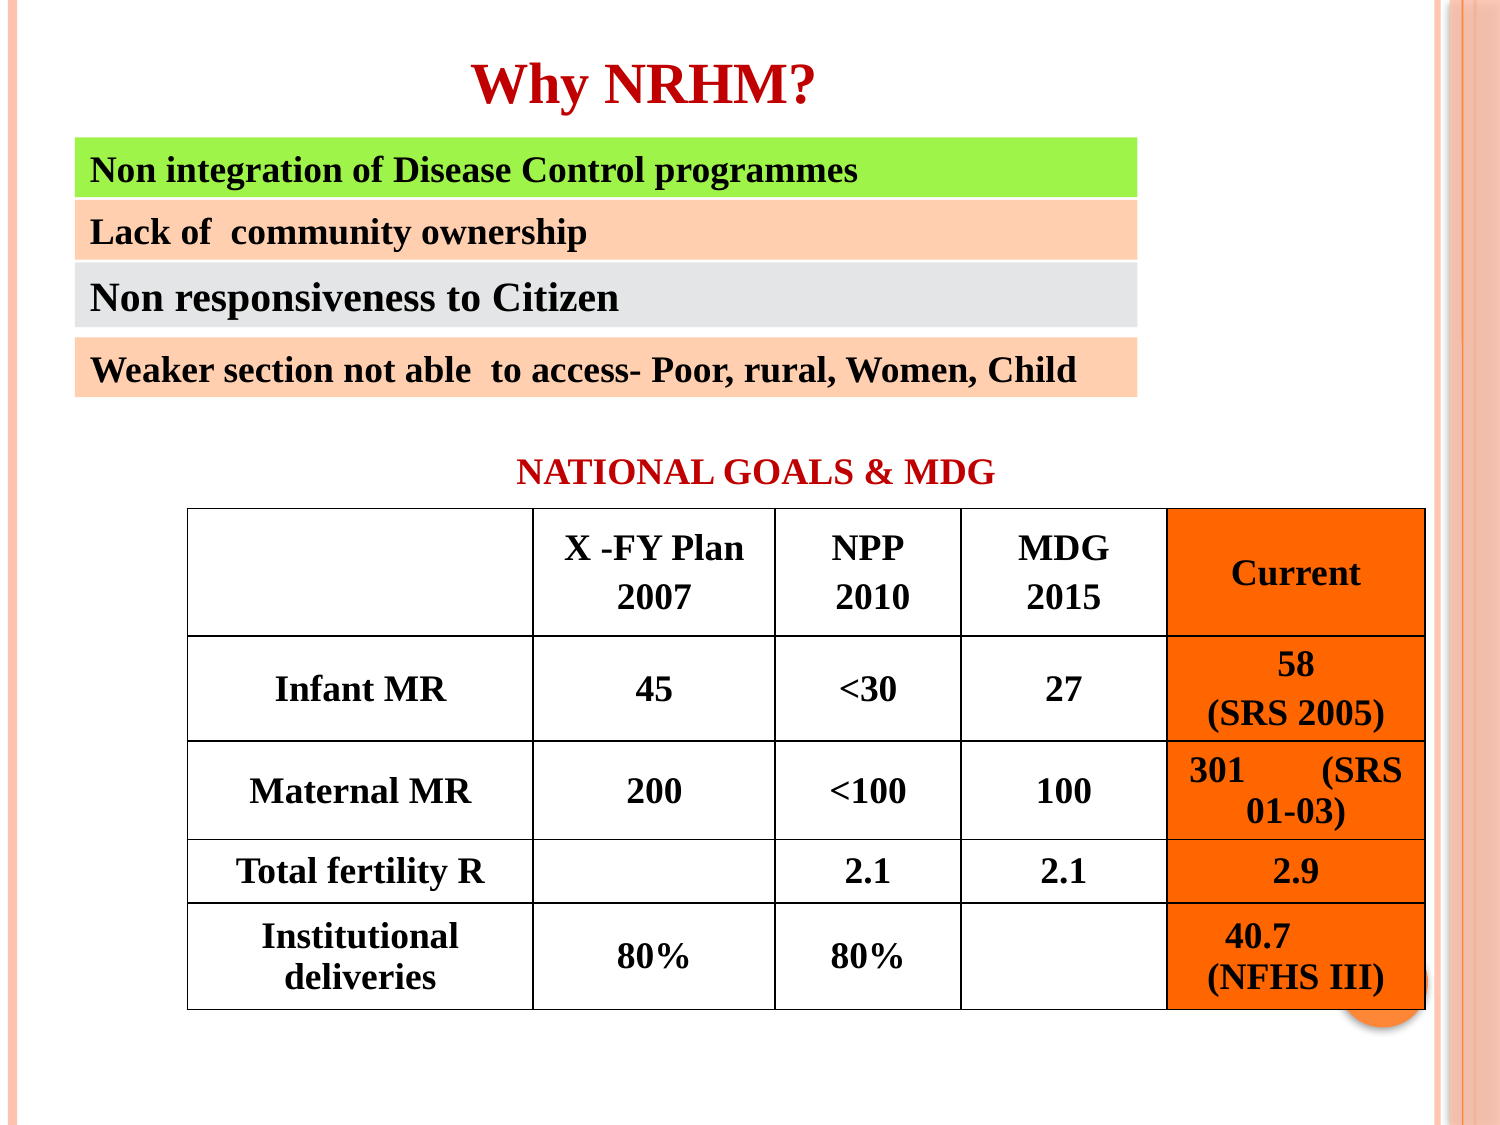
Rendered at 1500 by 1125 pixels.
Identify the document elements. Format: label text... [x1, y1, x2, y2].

table_cell Maternal MR [188, 742, 532, 839]
text_box Weaker section not able to access- Poor, rural, Women, Child [74, 337, 1138, 398]
text_box Why NRHM? [362, 37, 978, 123]
table_cell 2.1 [776, 840, 960, 902]
text_box Non responsiveness to Citizen [74, 262, 1138, 328]
table_cell 301 (SRS 01-03) [1168, 742, 1424, 839]
text_box NATIONAL GOALS & MDG [137, 439, 1375, 500]
table_cell 27 [962, 637, 1166, 740]
table_cell 200 [534, 742, 774, 839]
text_box Lack of community ownership [74, 199, 1138, 260]
table_cell Infant MR [188, 637, 532, 740]
table_cell [962, 904, 1166, 1009]
table_cell 100 [962, 742, 1166, 839]
table_header MDG 2015 [962, 509, 1166, 635]
table_header [188, 509, 532, 635]
table_header X -FY Plan 2007 [534, 509, 774, 635]
table_header Current [1168, 509, 1424, 635]
table_cell 2.9 [1168, 840, 1424, 902]
table_cell 45 [534, 637, 774, 740]
table_cell 80% [776, 904, 960, 1009]
table_cell <100 [776, 742, 960, 839]
table_header NPP 2010 [776, 509, 960, 635]
table_cell Total fertility R [188, 840, 532, 902]
table_cell Institutional deliveries [188, 904, 532, 1009]
table_cell [534, 840, 774, 902]
table_cell <30 [776, 637, 960, 740]
table_cell 80% [534, 904, 774, 1009]
table_cell 40.7 (NFHS III) [1168, 904, 1424, 1009]
text_box Non integration of Disease Control programmes [74, 137, 1138, 198]
table_cell 2.1 [962, 840, 1166, 902]
table_cell 58 (SRS 2005) [1168, 637, 1424, 740]
